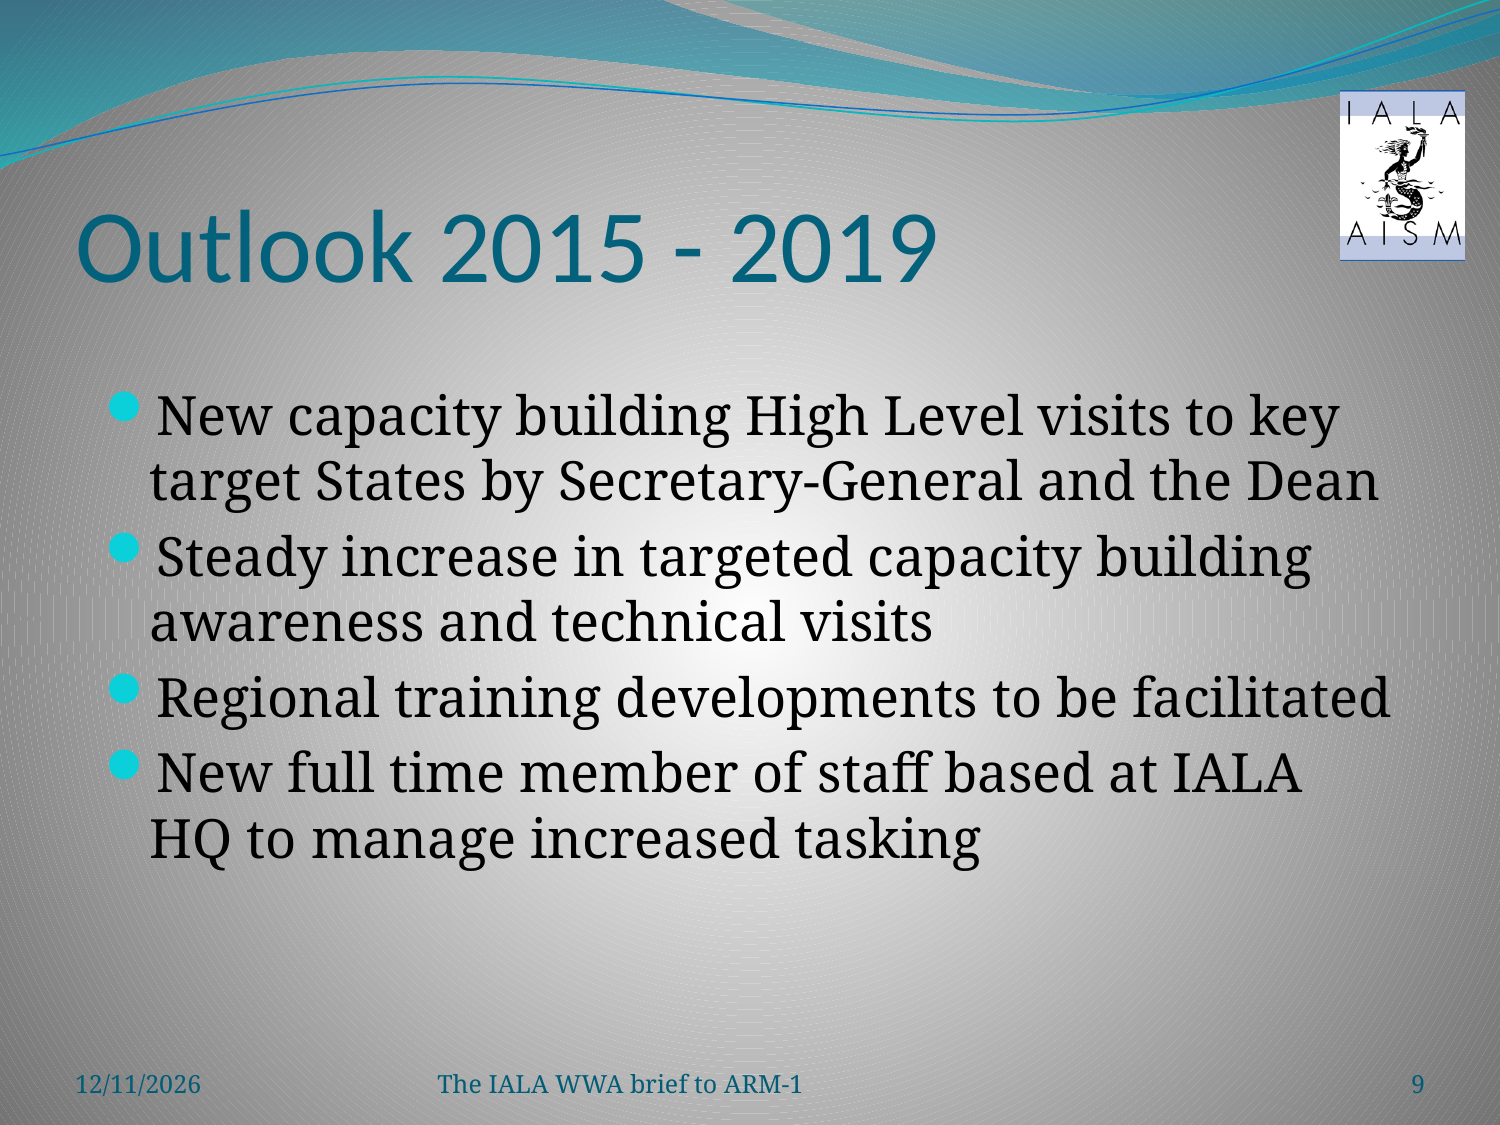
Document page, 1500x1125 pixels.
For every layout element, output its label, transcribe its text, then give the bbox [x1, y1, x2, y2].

footer The IALA WWA brief to ARM-1 [437, 1042, 988, 1103]
list New capacity building High Level visits to key target States by Secretary-General and the Dean Steady increase in targeted capacity building awareness and technical visits Regional training developments to be facilitated New full time member of staff based at IALA HQ to manage increased tasking [90, 373, 1410, 983]
slide_number 9 [1299, 1042, 1425, 1103]
picture [1340, 90, 1465, 261]
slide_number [75, 1042, 425, 1103]
title Outlook 2015 - 2019 [75, 115, 1425, 303]
